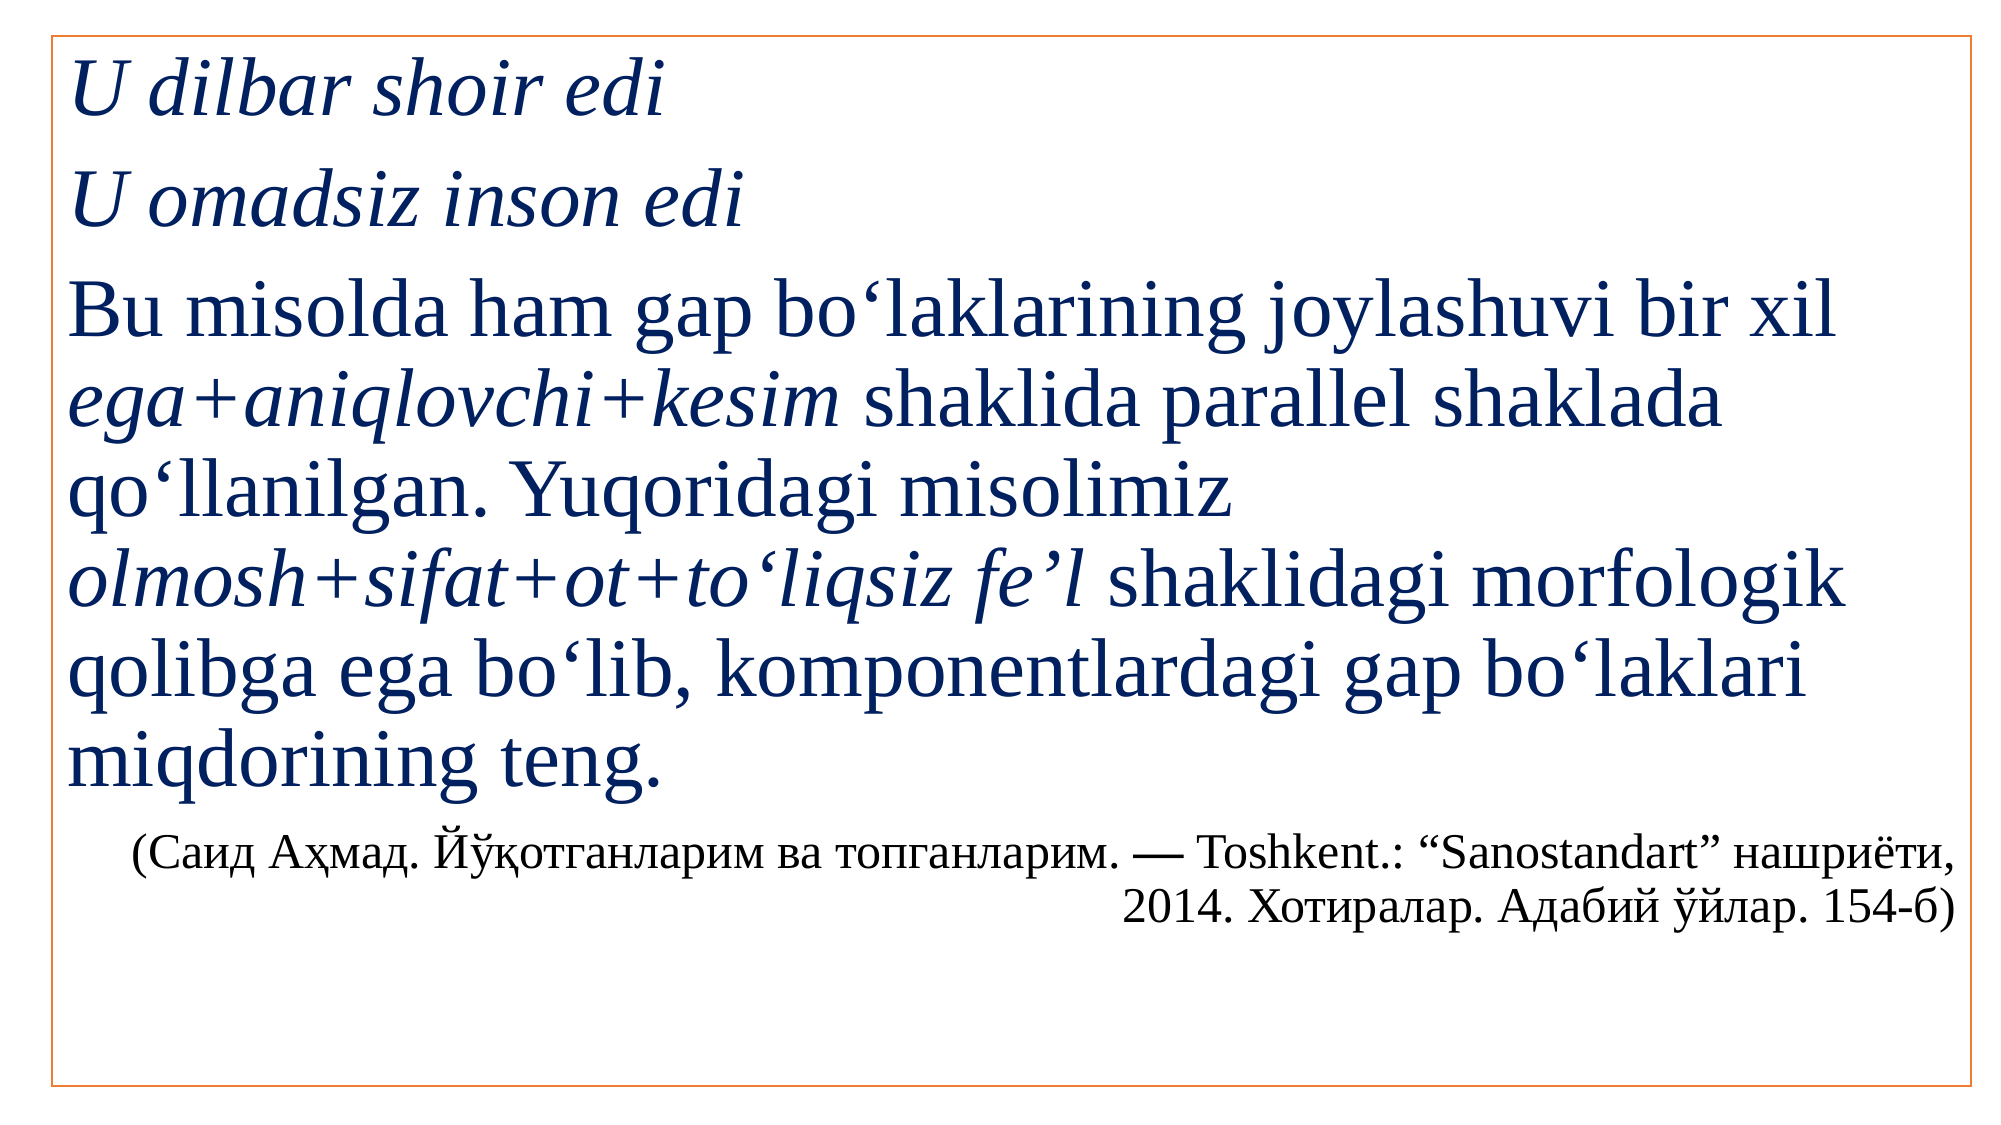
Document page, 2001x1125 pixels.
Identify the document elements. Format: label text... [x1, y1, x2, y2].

list U dilbar shoir edi U omadsiz inson edi Bu misolda ham gap bo‘laklarining joylashuvi bir xil ega+aniqlovchi+kesim shaklida parallel shaklada qo‘llanilgan. Yuqoridagi misolimiz olmosh+sifat+ot+to‘liqsiz fe’l shaklidagi morfologik qolibga ega bo‘lib, komponentlardagi gap bo‘laklari miqdorining teng. (Саид Аҳмад. Йўқотганларим ва топганларим. — Toshkent.: “Sanostandart” нашриёти, 2014. Хотиралар. Адабий ўйлар. 154-б) [51, 35, 1972, 1087]
